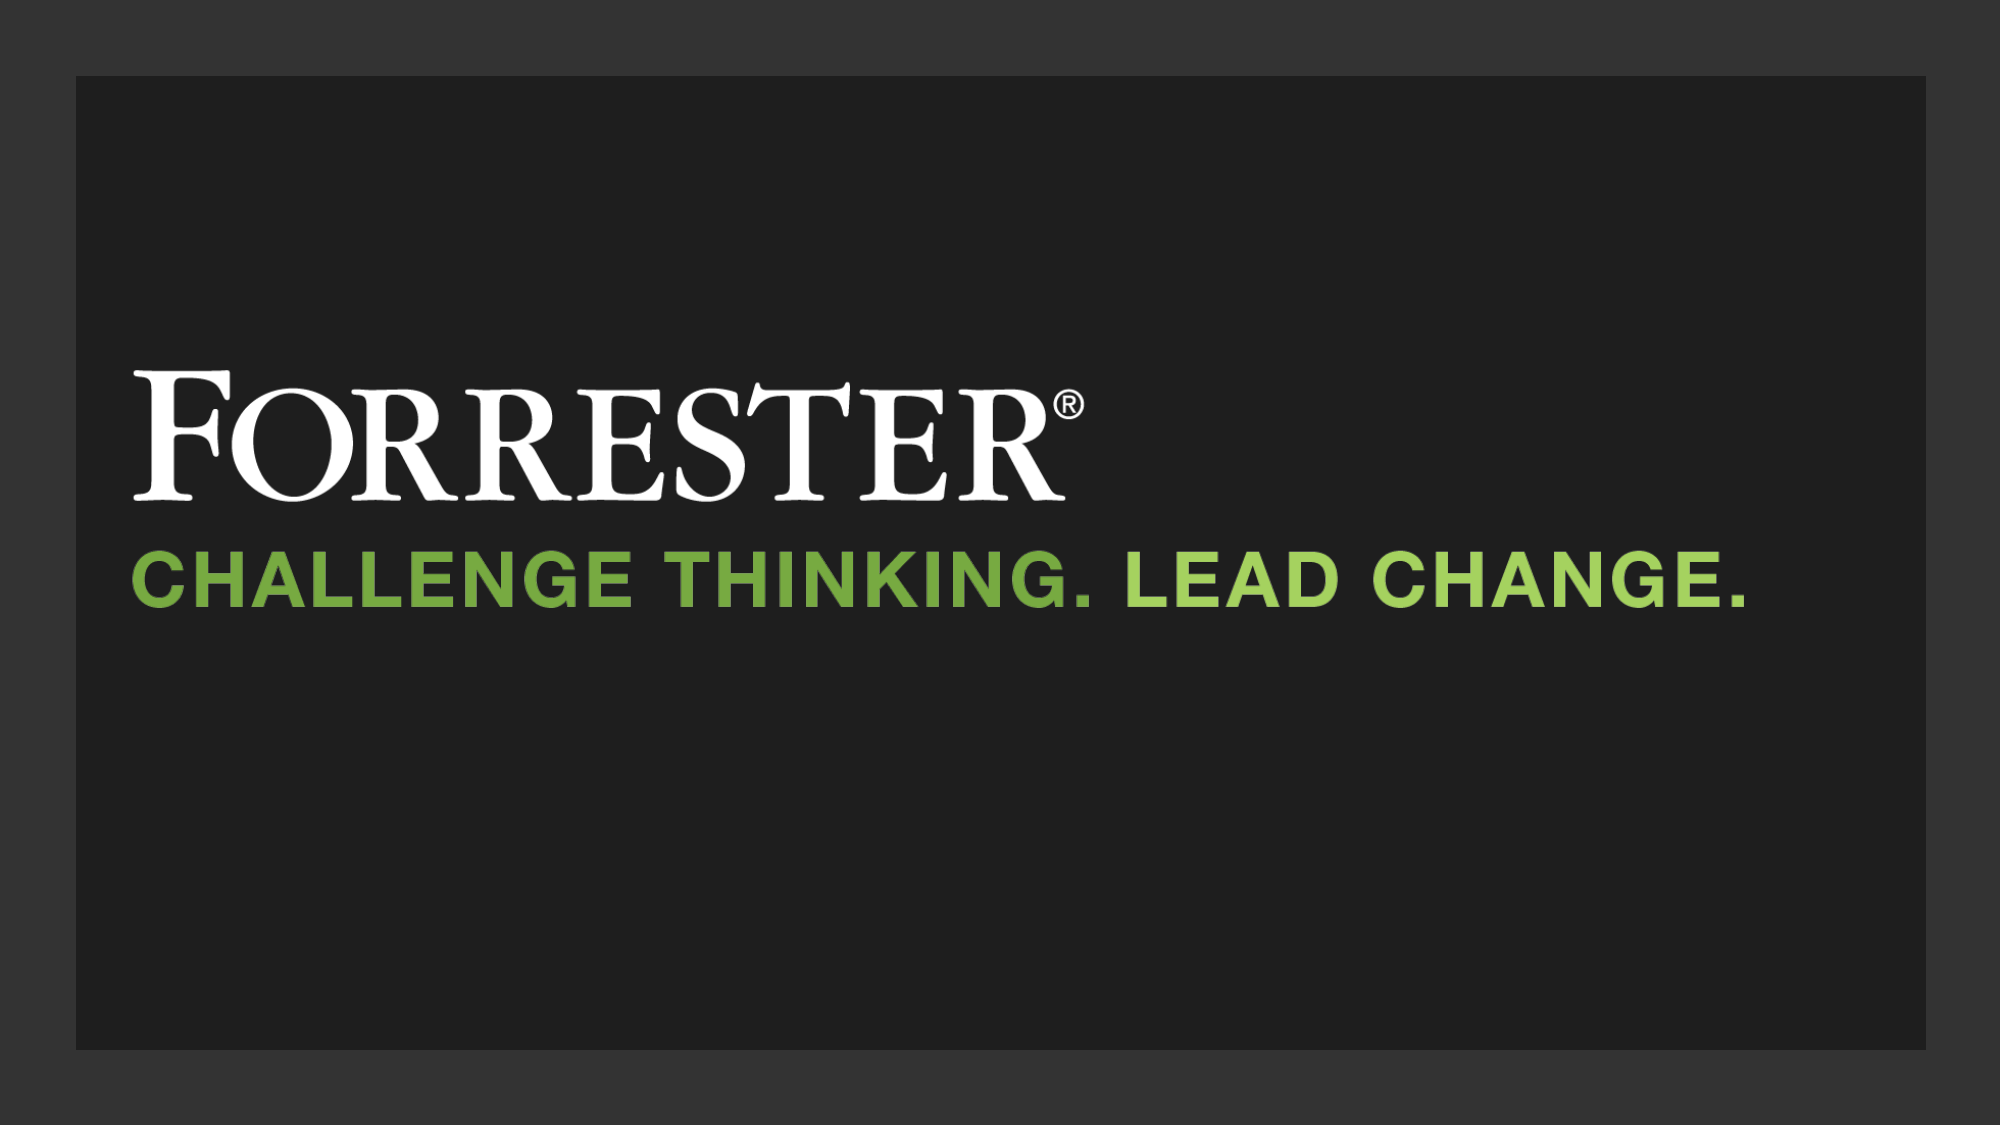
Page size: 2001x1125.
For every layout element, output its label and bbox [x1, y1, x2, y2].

picture [115, 258, 1858, 711]
